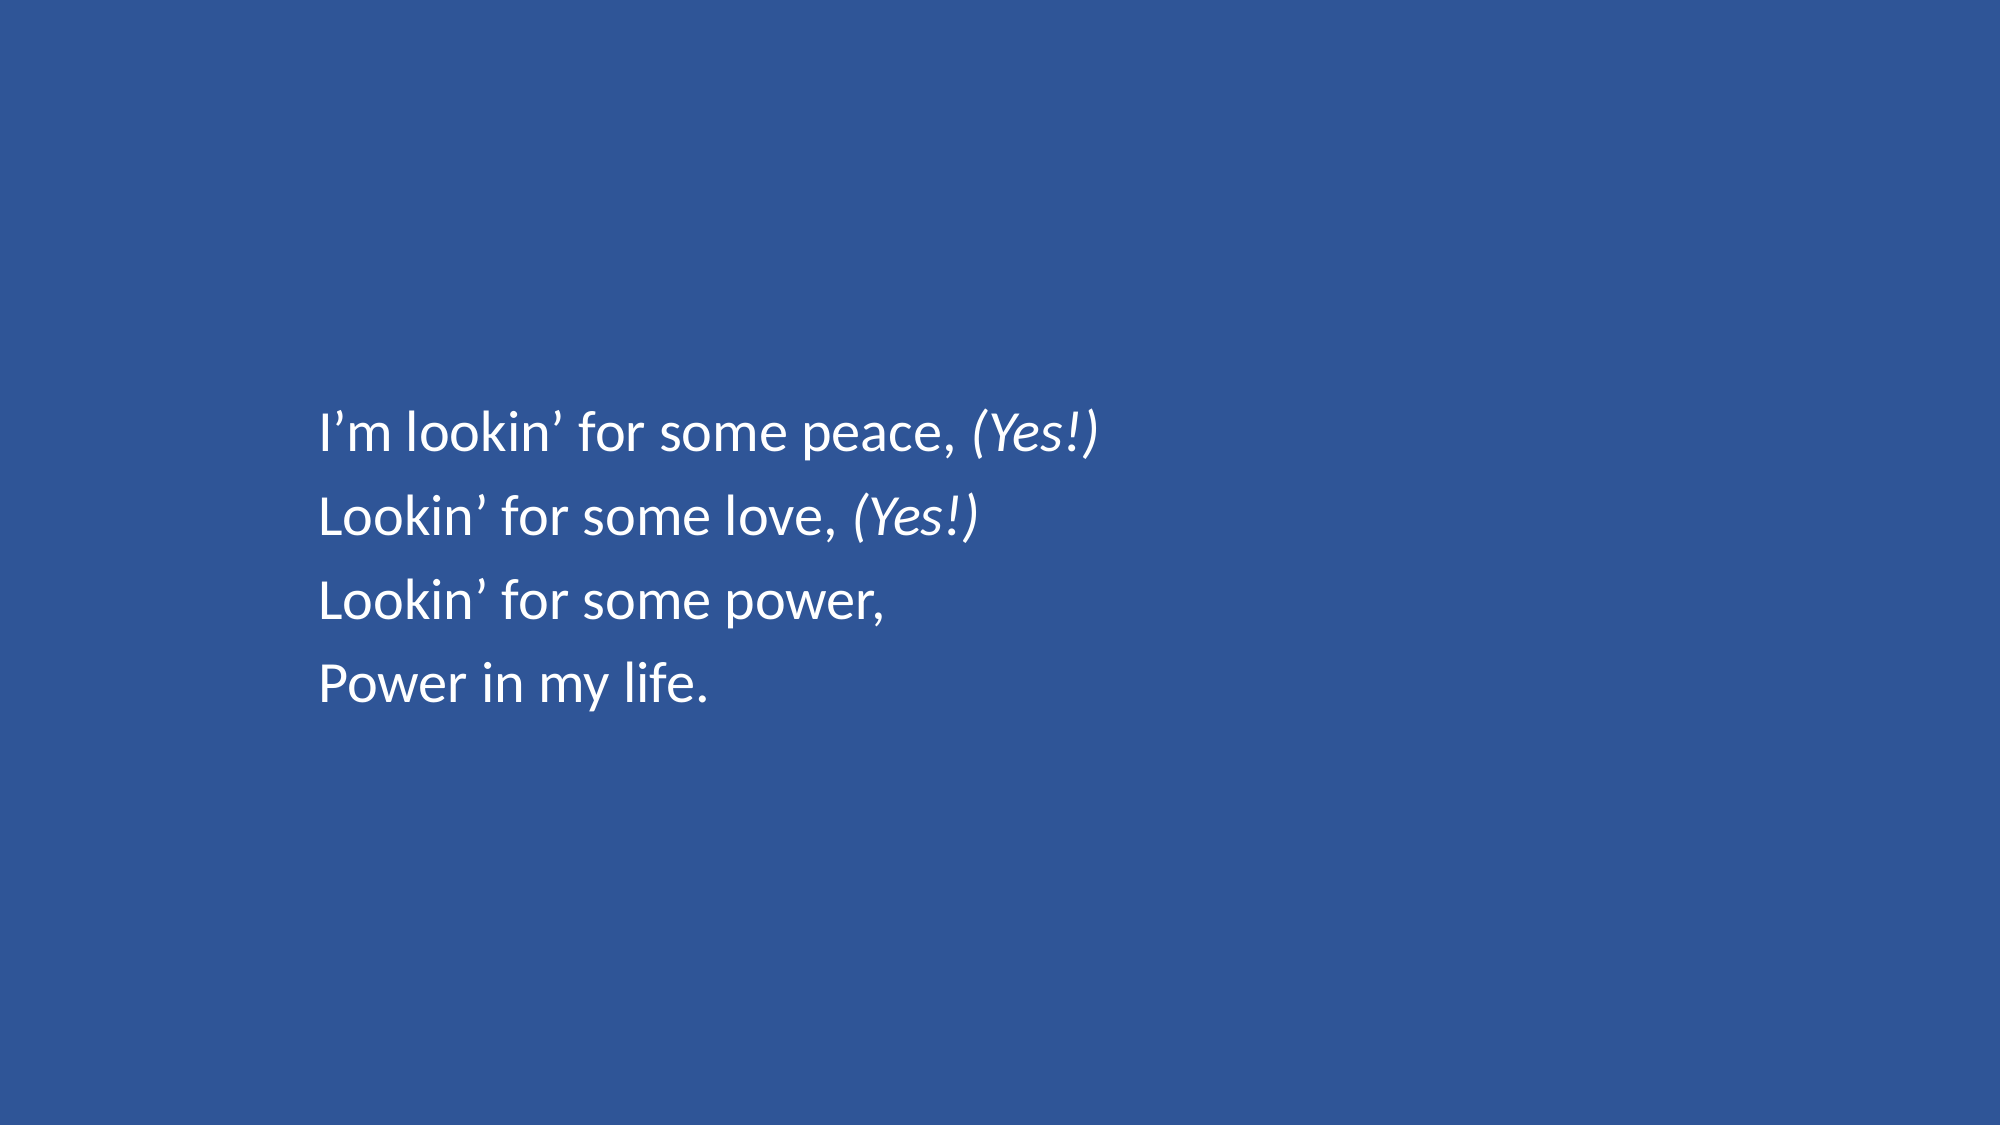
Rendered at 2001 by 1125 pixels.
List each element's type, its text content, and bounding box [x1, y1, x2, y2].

list I’m lookin’ for some peace, (Yes!) Lookin’ for some love, (Yes!) Lookin’ for some power, Power in my life. [303, 394, 1704, 731]
